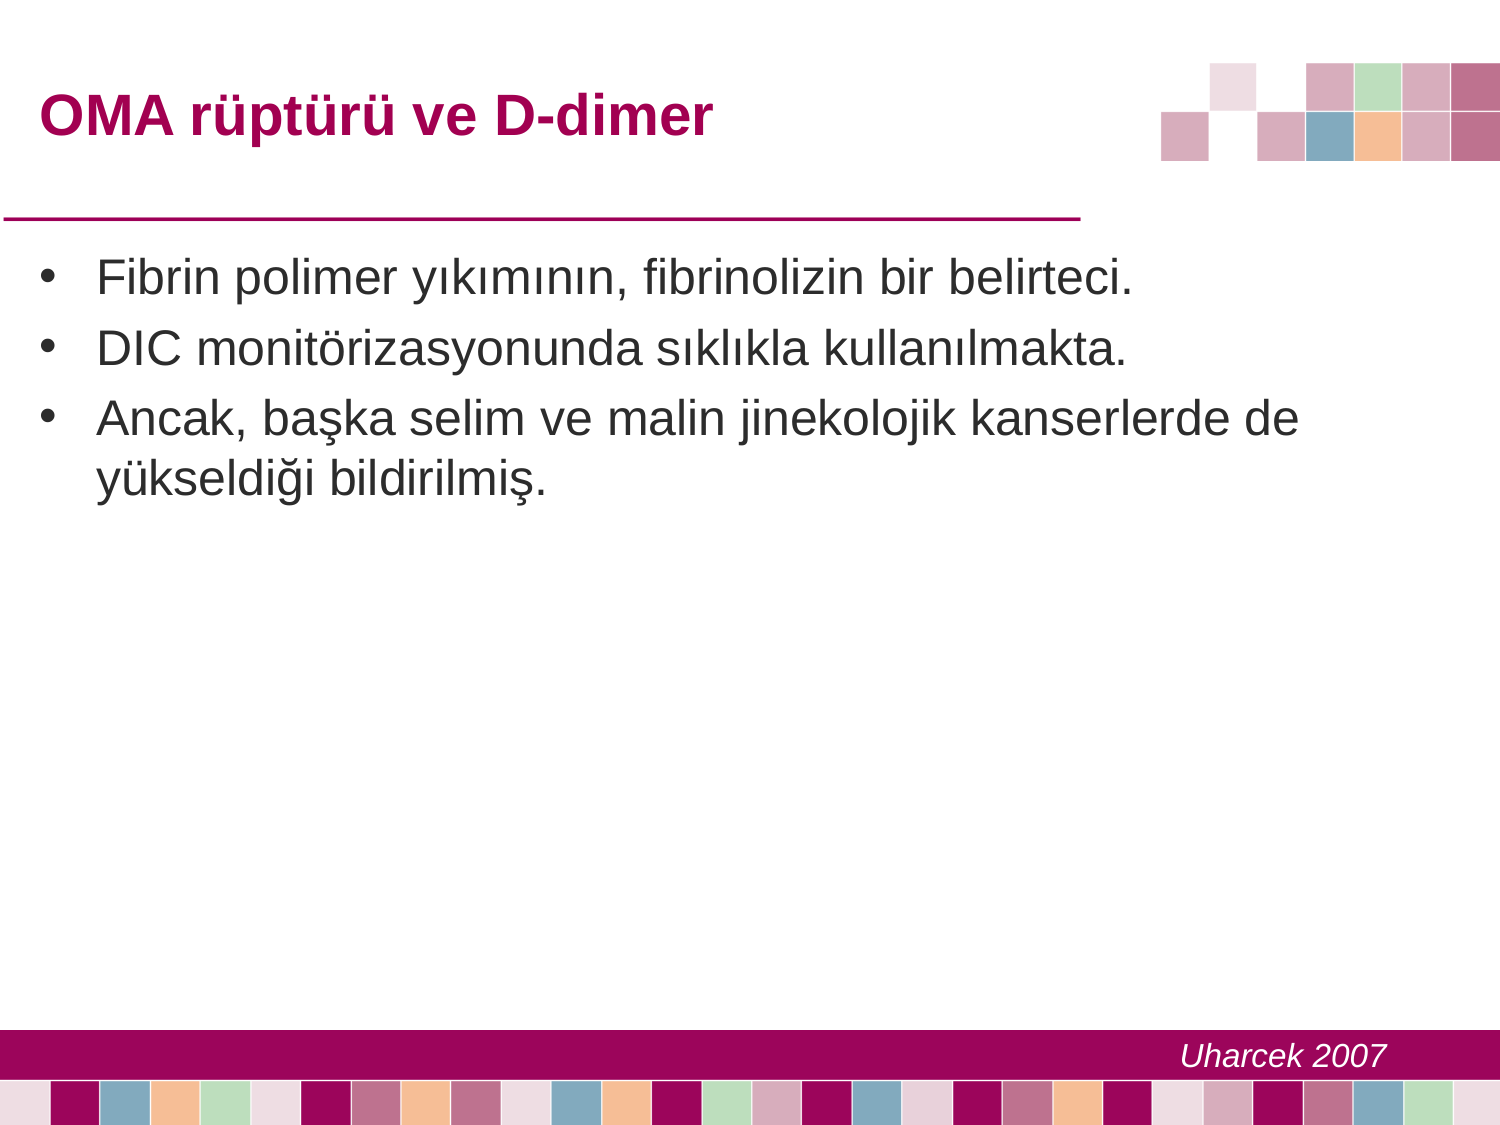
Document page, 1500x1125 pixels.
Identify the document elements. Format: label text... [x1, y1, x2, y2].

title OMA rüptürü ve D-dimer [24, 12, 1138, 213]
picture [1149, 62, 1500, 161]
list Fibrin polimer yıkımının, fibrinolizin bir belirteci. DIC monitörizasyonunda sıklıkla kullanılmakta. Ancak, başka selim ve malin jinekolojik kanserlerde de yükseldiği bildirilmiş. [24, 237, 1476, 1013]
picture [0, 1030, 1500, 1125]
picture [0, 212, 1088, 227]
text_box Uharcek 2007 [1164, 1026, 1402, 1082]
